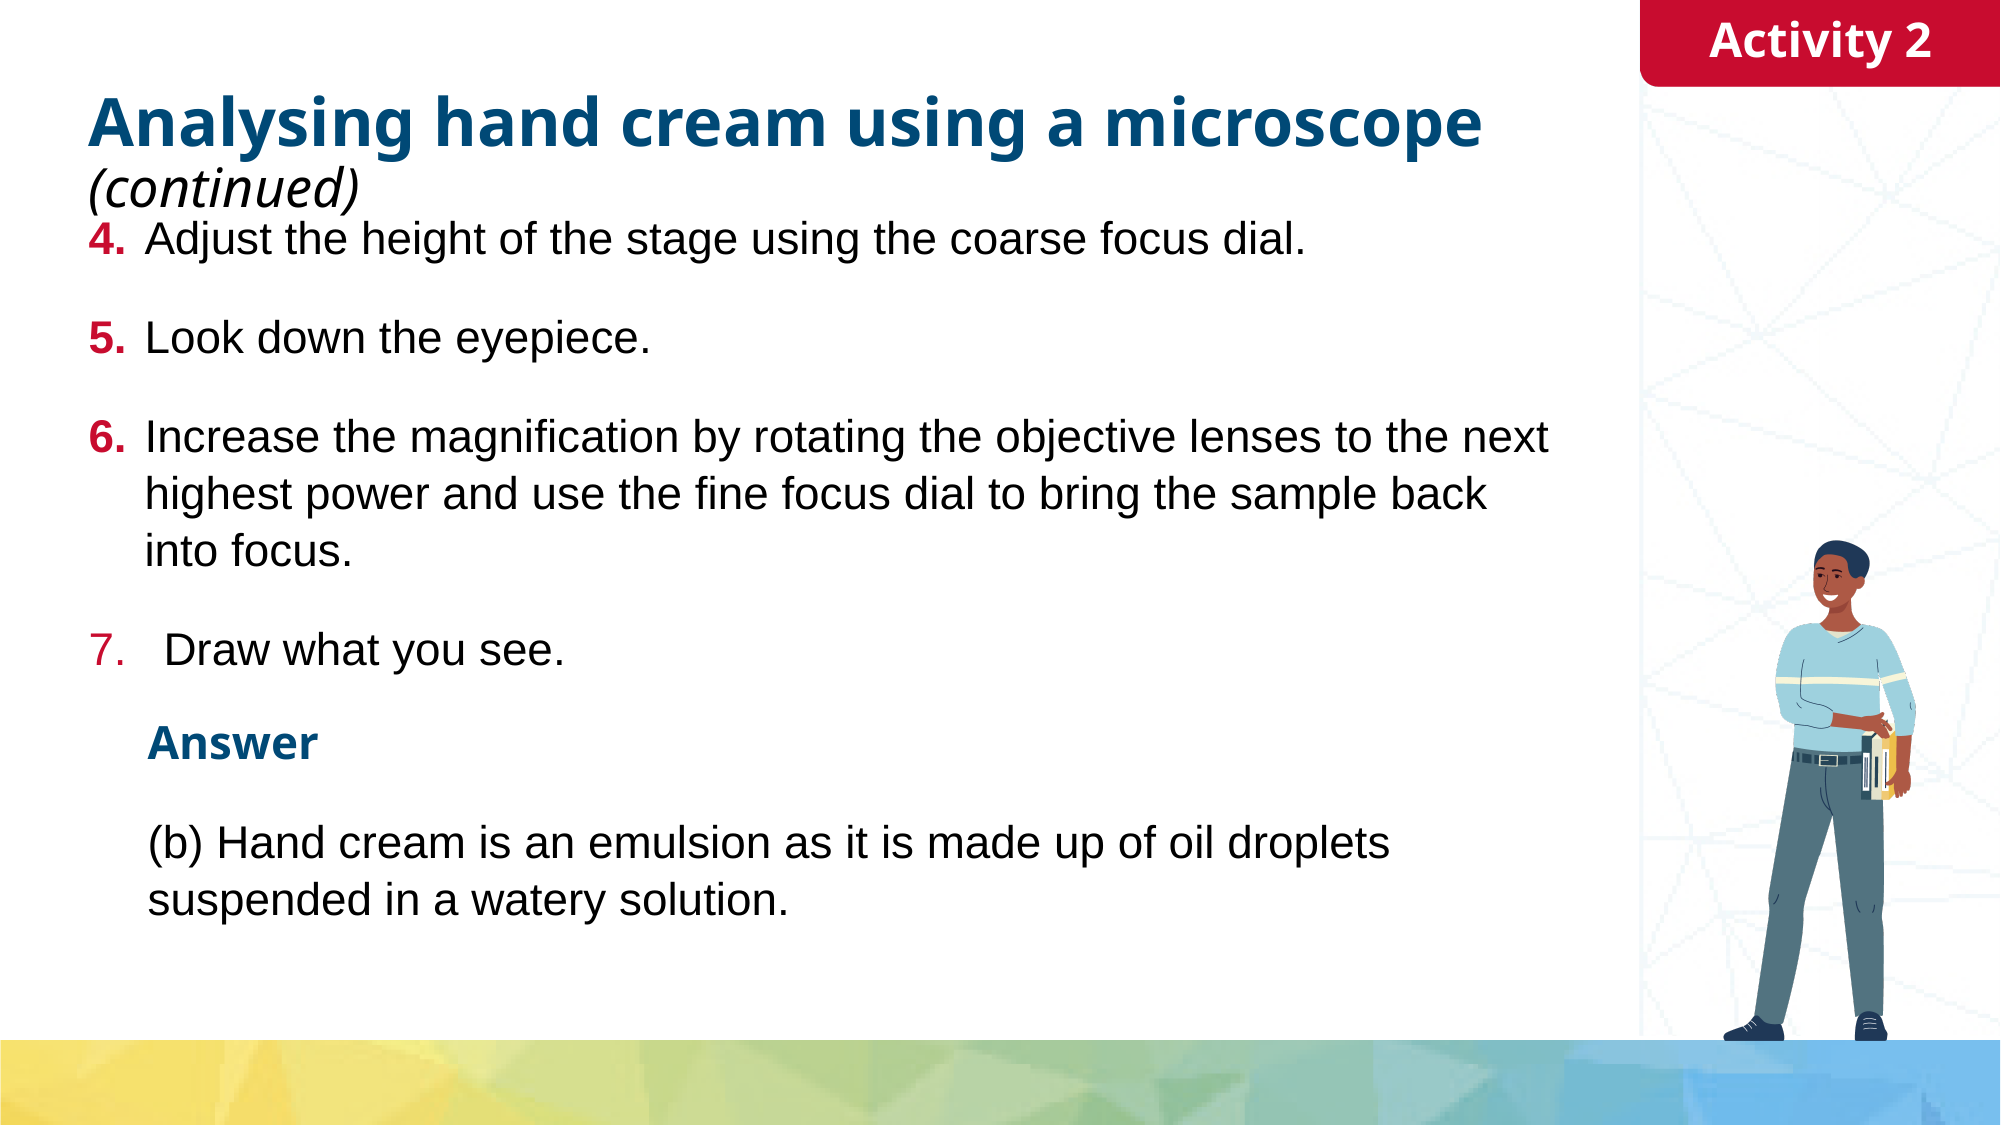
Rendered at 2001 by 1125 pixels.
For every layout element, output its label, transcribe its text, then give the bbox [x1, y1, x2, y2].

list 4. Adjust the height of the stage using the coarse focus dial. 5. Look down the eyepiece. 6. Increase the magnification by rotating the objective lenses to the next highest power and use the fine focus dial to bring the sample back into focus. Draw what you see. Answer (b) Hand cream is an emulsion as it is made up of oil droplets suspended in a watery solution. [88, 206, 1565, 978]
title Analysing hand cream using a microscope (continued) [88, 88, 1619, 248]
picture [0, 0, 2001, 1125]
